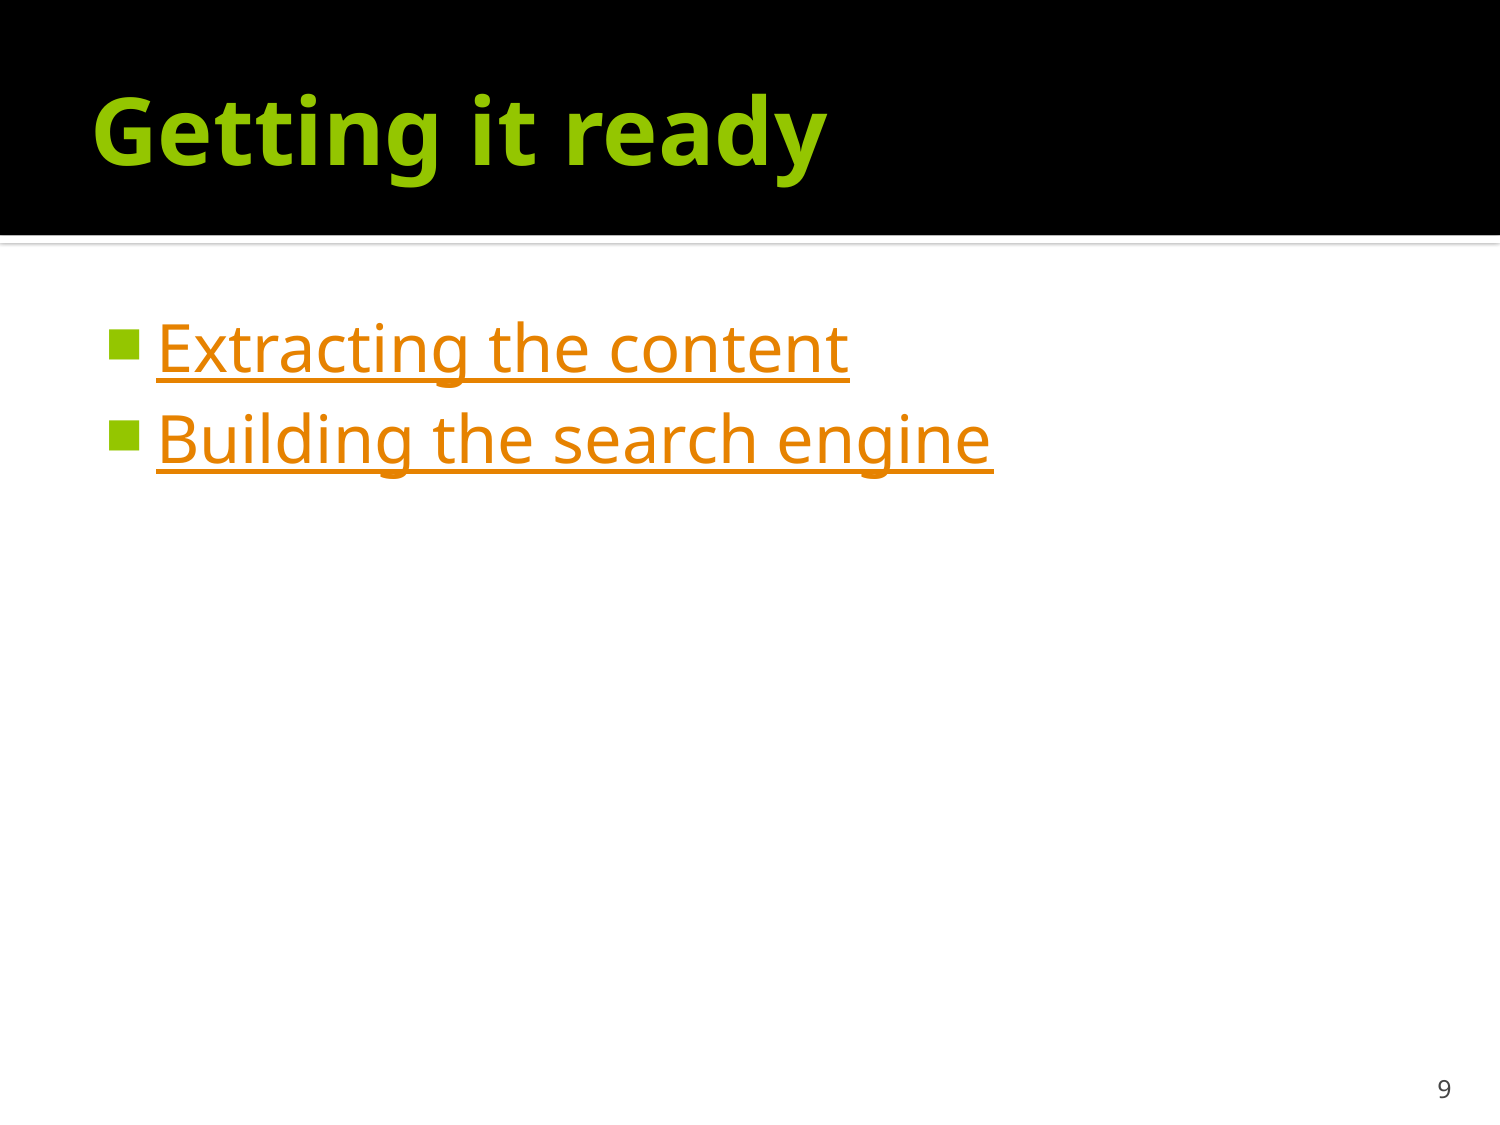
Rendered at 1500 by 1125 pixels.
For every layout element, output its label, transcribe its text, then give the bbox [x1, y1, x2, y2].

list Extracting the content Building the search engine [75, 291, 1425, 1050]
slide_number 9 [1345, 1062, 1467, 1108]
title Getting it ready [75, 25, 1425, 231]
